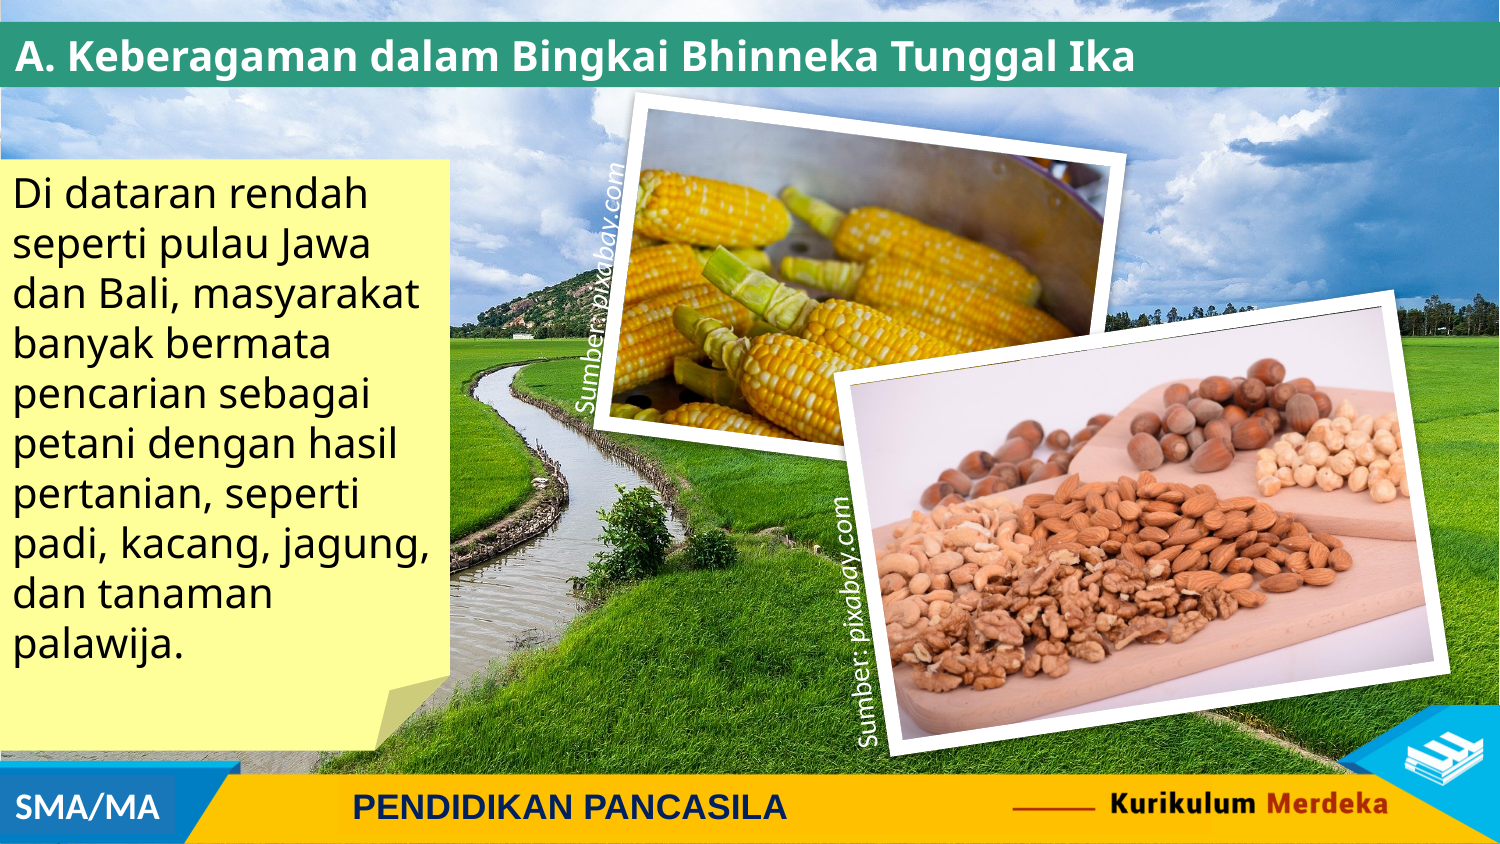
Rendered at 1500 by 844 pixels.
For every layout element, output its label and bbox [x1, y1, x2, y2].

text_box [0, 705, 1500, 844]
picture [0, 0, 1500, 705]
